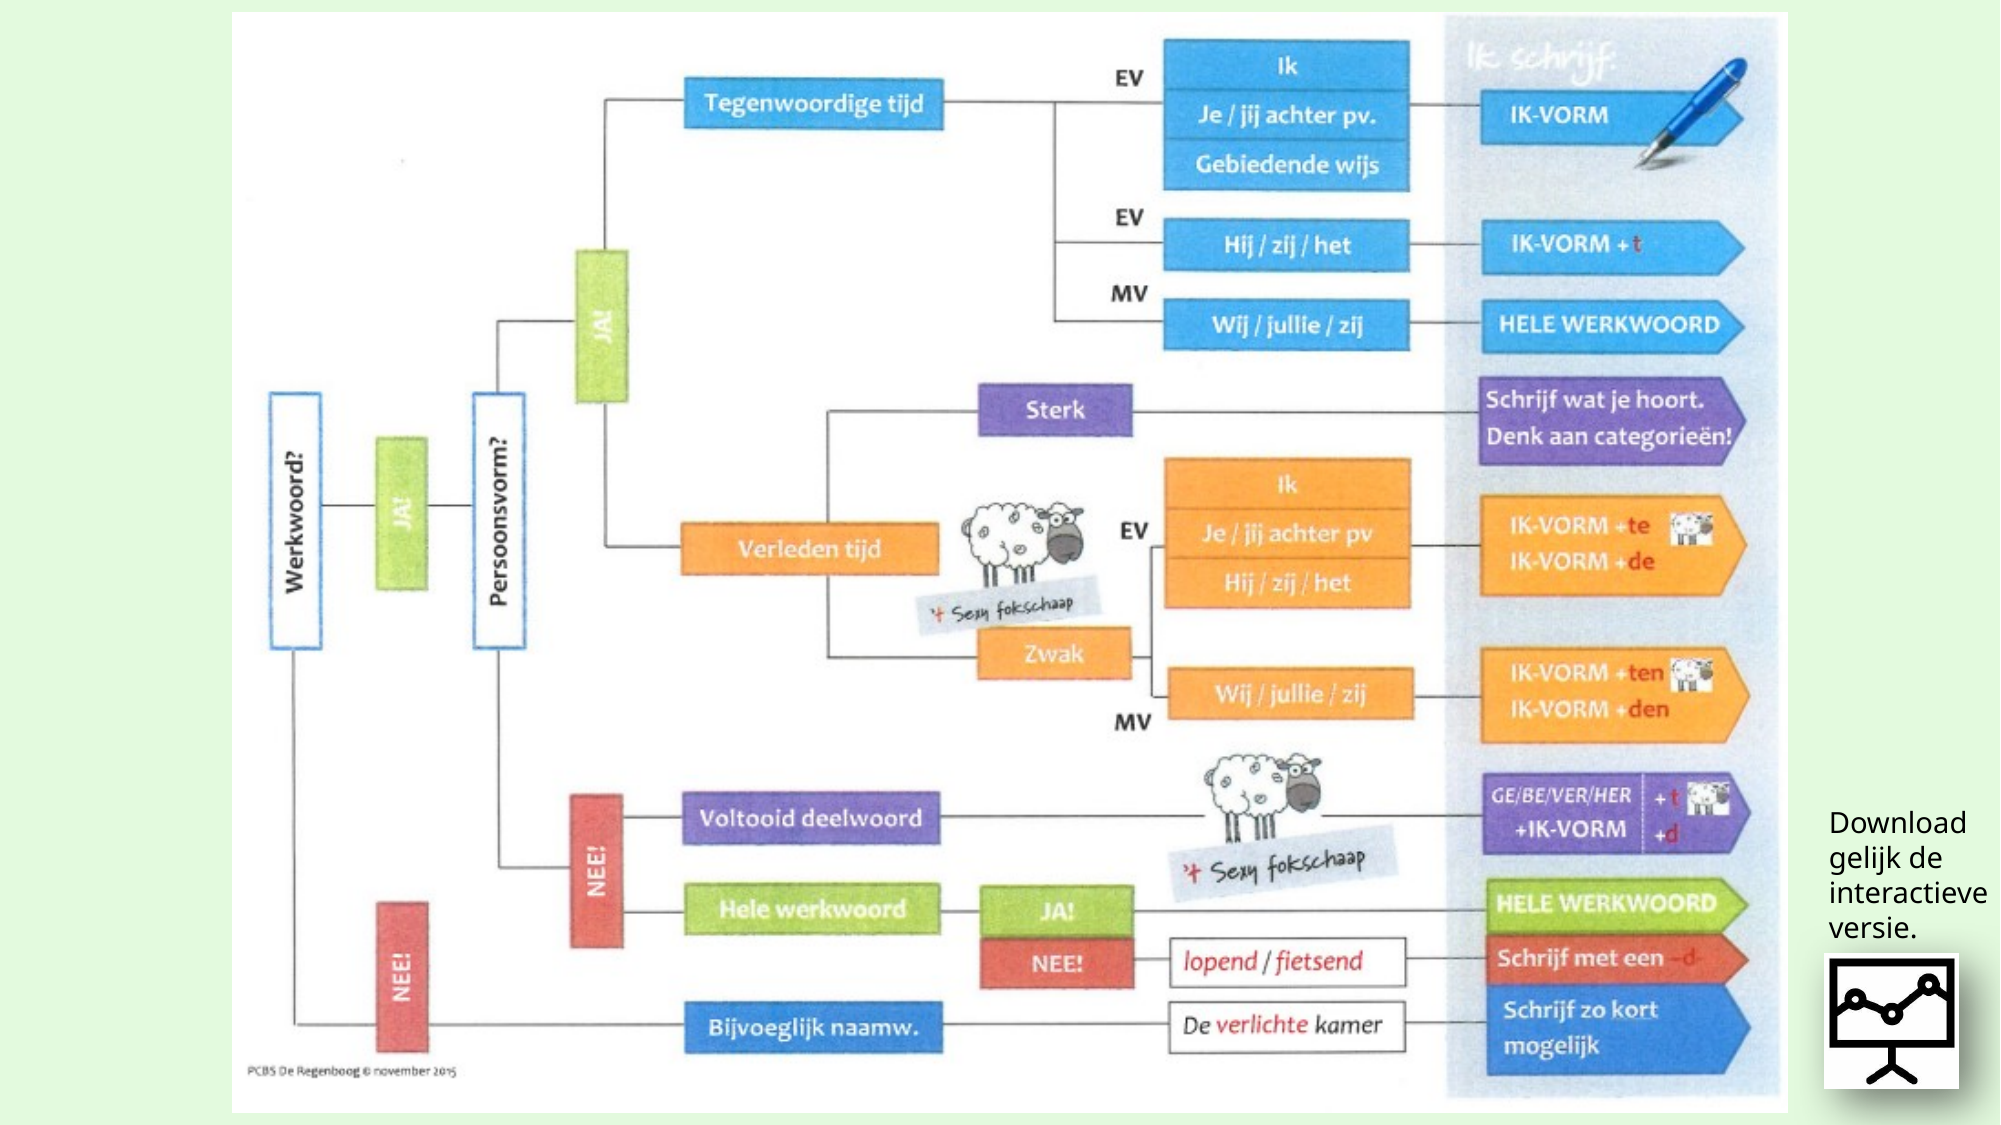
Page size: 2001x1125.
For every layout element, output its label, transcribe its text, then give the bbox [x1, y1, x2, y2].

picture [1823, 953, 1960, 1089]
picture [231, 12, 1788, 1113]
text_box Download gelijk de interactieve versie. [1814, 796, 2000, 952]
